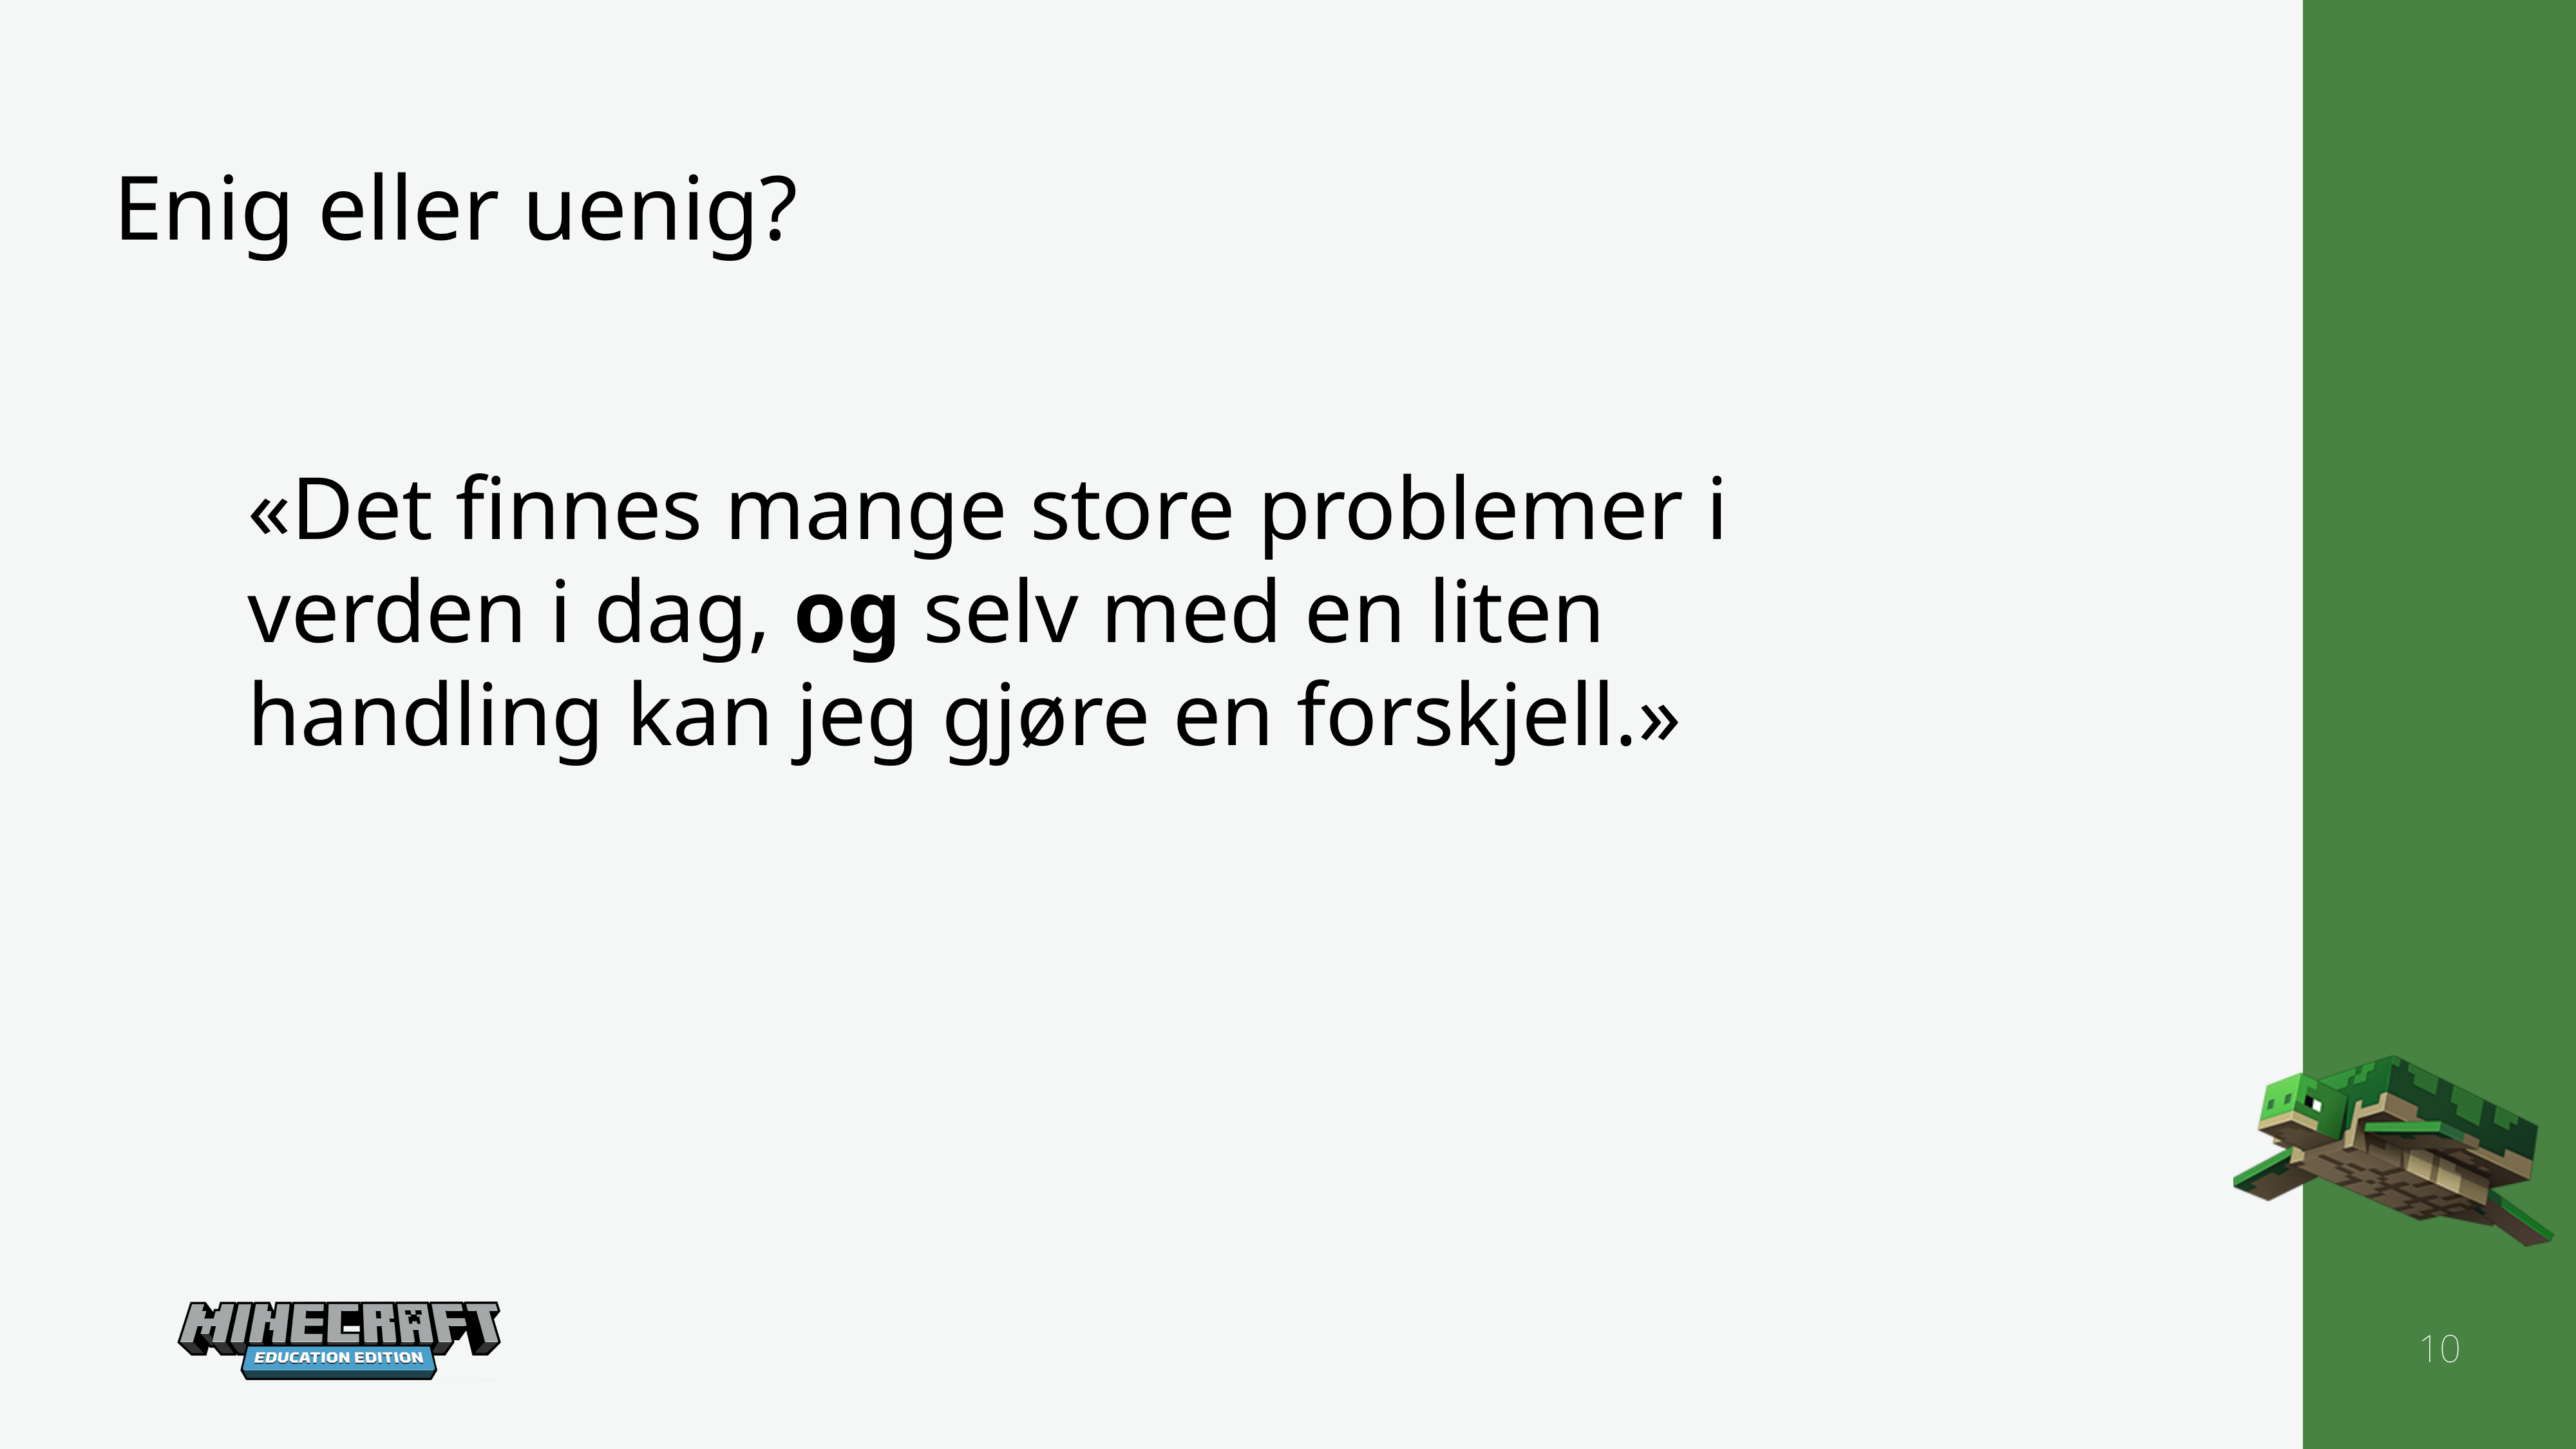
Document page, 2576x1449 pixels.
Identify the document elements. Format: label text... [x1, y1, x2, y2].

slide_number 10 [2391, 1298, 2489, 1403]
picture [2233, 1056, 2554, 1247]
list «Det finnes mange store problemer i verden i dag, og selv med en liten handling kan jeg gjøre en forskjell.» [221, 323, 1981, 1289]
picture [177, 1302, 501, 1380]
title Enig eller uenig? [86, 124, 2490, 288]
